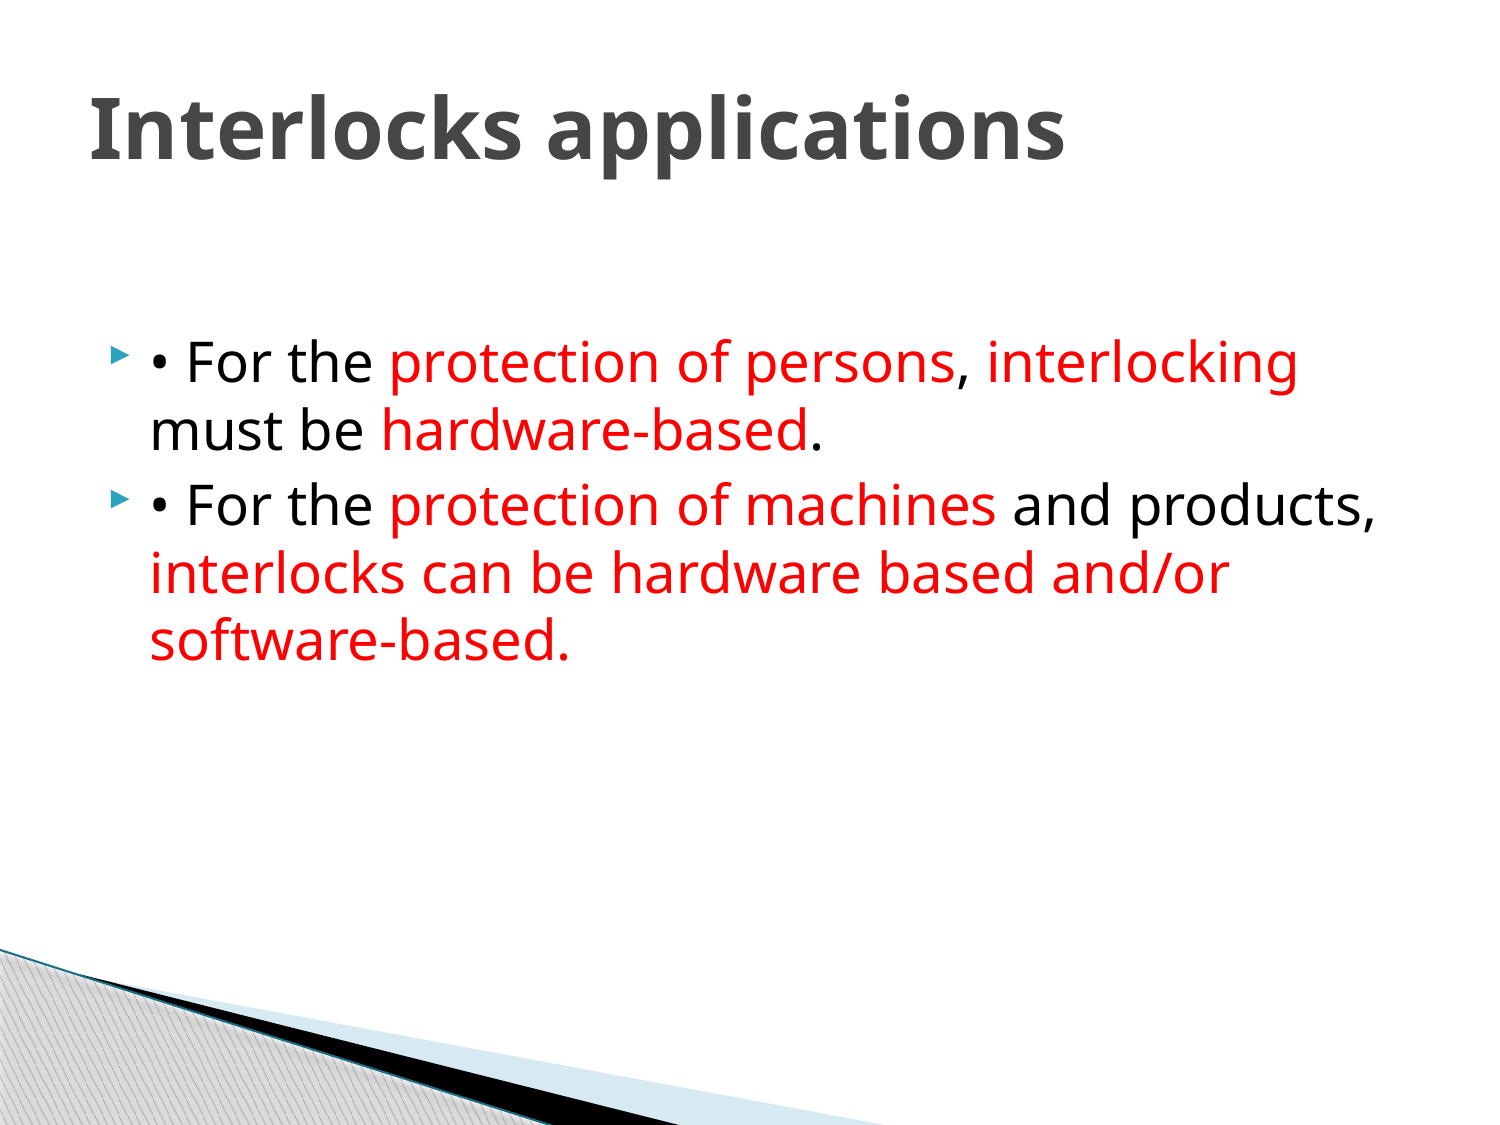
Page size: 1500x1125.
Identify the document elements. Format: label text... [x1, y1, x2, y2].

title Interlocks applications [75, 50, 1425, 200]
list • For the protection of persons, interlocking must be hardware-based. • For the protection of machines and products, interlocks can be hardware based and/or software-based. [75, 243, 1425, 986]
